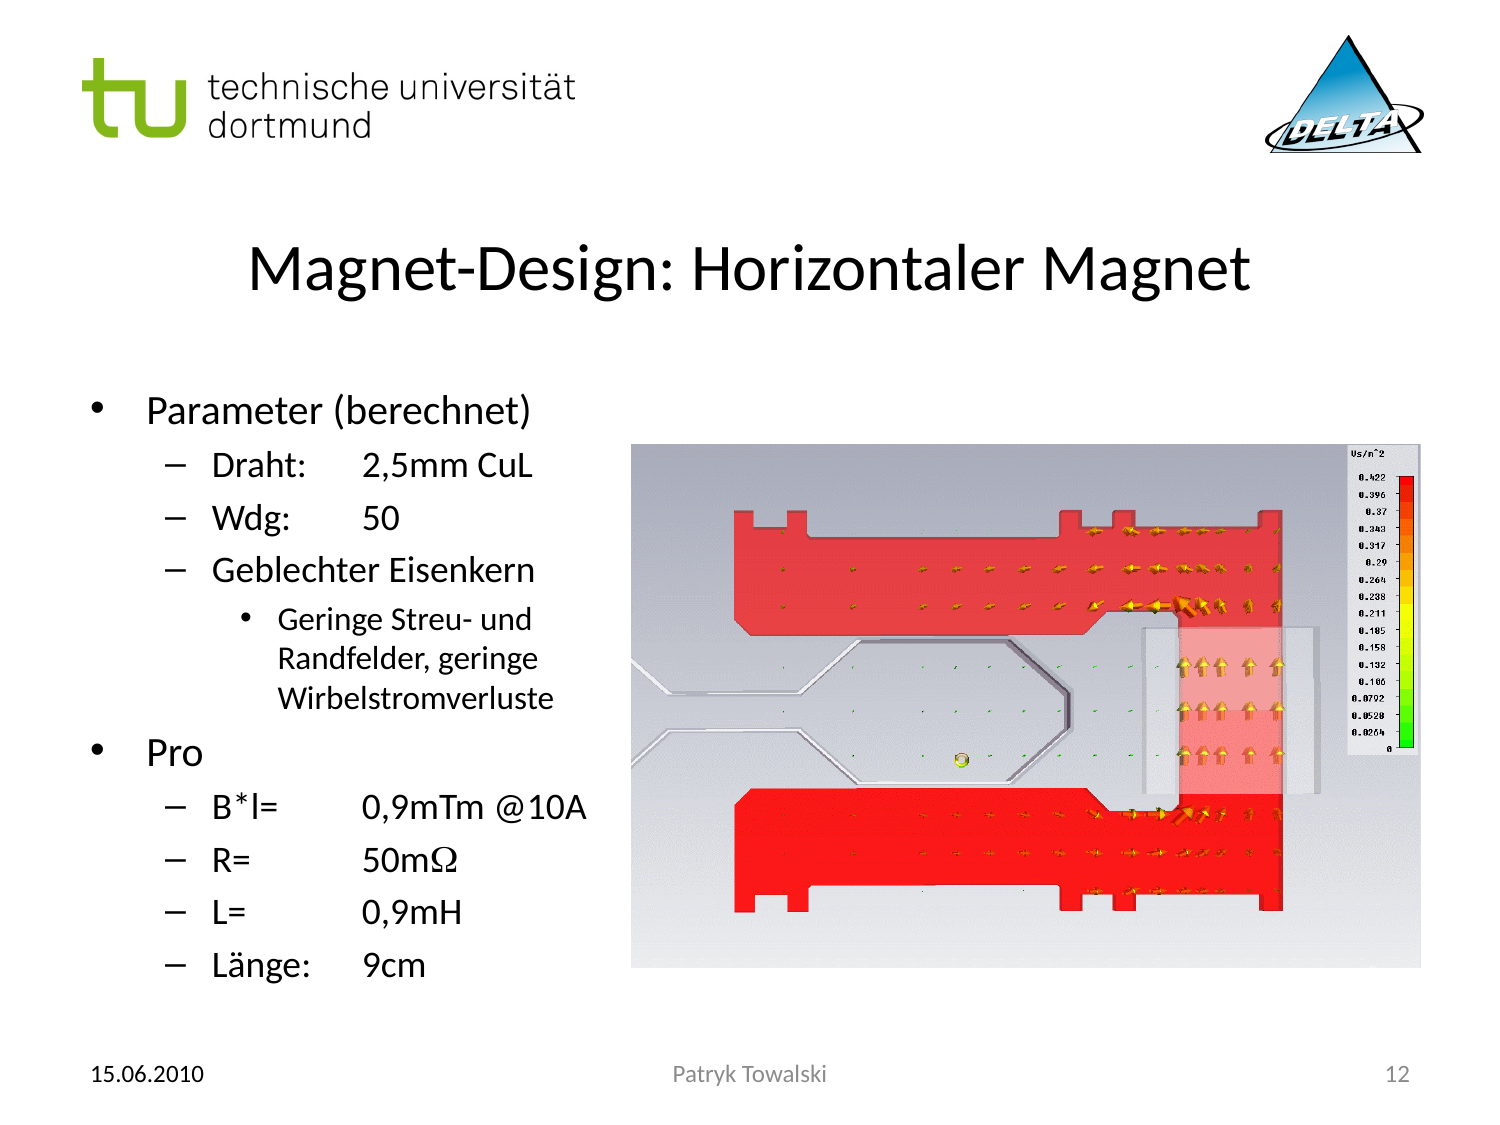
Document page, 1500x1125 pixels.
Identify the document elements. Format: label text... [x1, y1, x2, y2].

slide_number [75, 1042, 425, 1103]
picture [1265, 35, 1424, 153]
footer Patryk Towalski [512, 1042, 988, 1103]
title Magnet-Design: Horizontaler Magnet [75, 175, 1425, 352]
picture [631, 444, 1421, 969]
picture [82, 58, 575, 138]
list Parameter (berechnet) Draht: 2,5mm CuL Wdg: 50 Geblechter Eisenkern Geringe Streu- und Randfelder, geringe Wirbelstromverluste Pro B*l= 0,9mTm @10A R= 50m L= 0,9mH Länge: 9cm [75, 375, 656, 1005]
slide_number 12 [1074, 1042, 1425, 1103]
